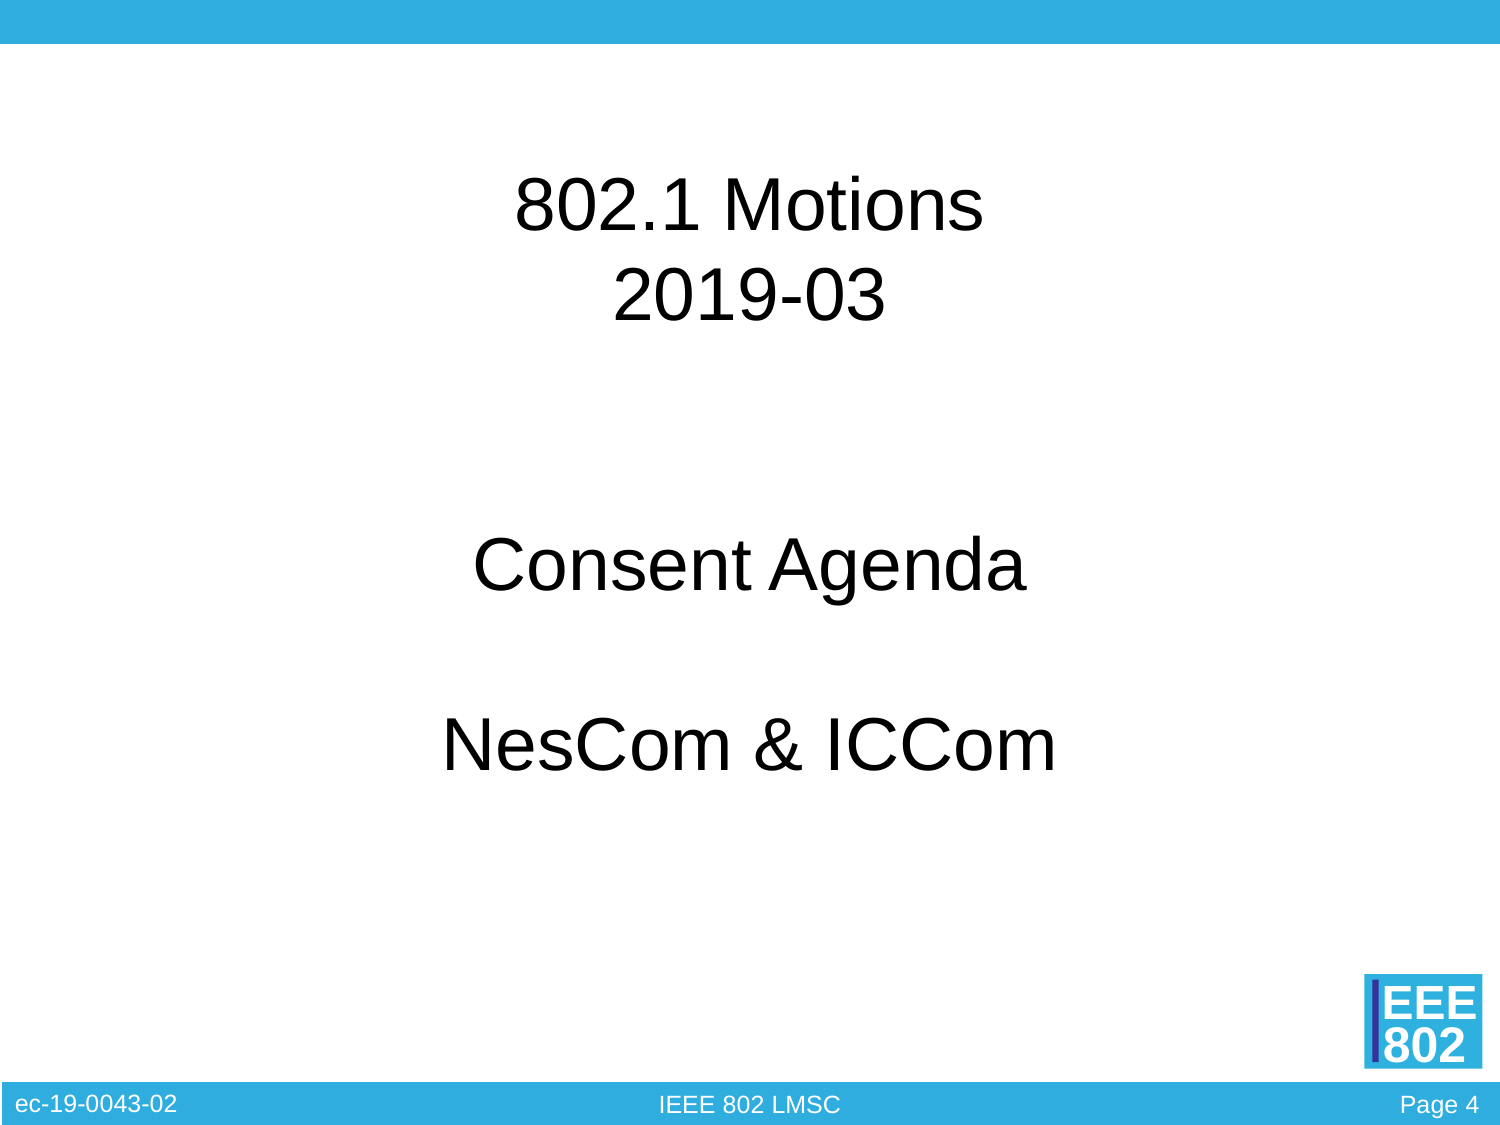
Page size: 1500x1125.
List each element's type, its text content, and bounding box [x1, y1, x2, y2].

title 802.1 Motions 2019-03 Consent Agenda NesCom & ICCom [112, 349, 1388, 591]
